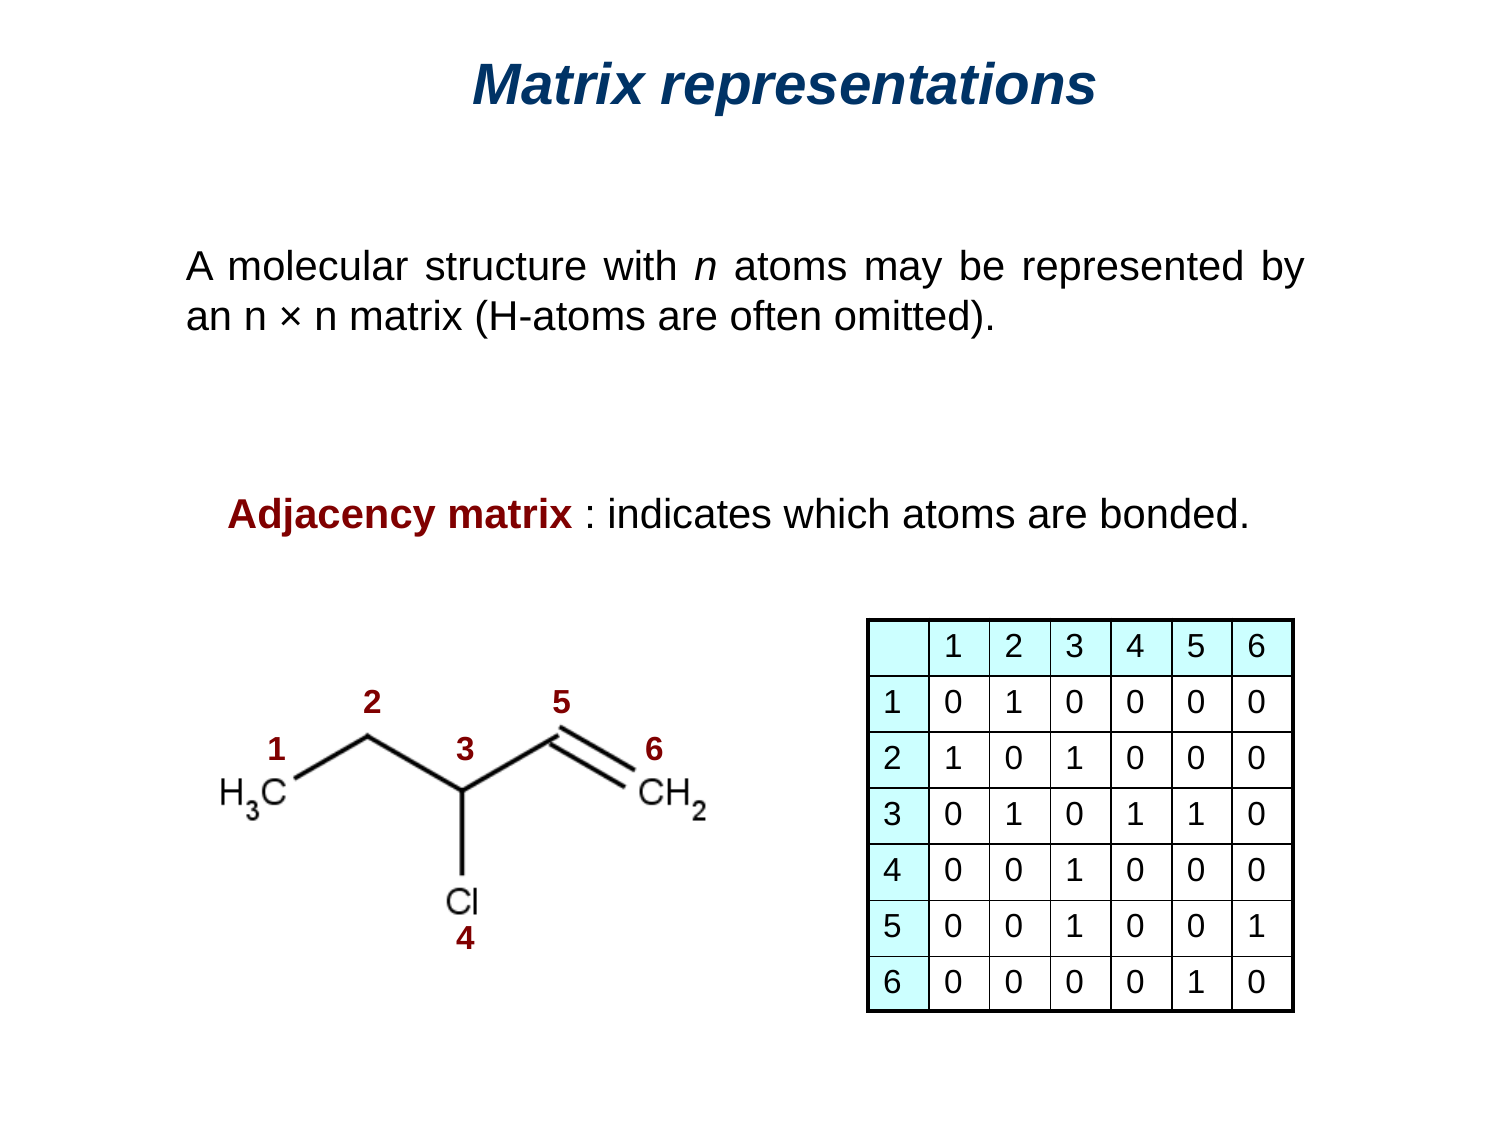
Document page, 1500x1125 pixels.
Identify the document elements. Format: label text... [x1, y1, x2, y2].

table_cell 1 [990, 789, 1050, 843]
table_cell 0 [1233, 789, 1291, 843]
table_cell 0 [990, 957, 1050, 1009]
table_header 4 [1112, 622, 1171, 675]
table_cell 0 [930, 845, 989, 900]
table_cell 0 [930, 957, 989, 1009]
table_cell 0 [990, 733, 1050, 787]
table_cell 1 [1173, 957, 1231, 1009]
table_cell 0 [1233, 677, 1291, 731]
table_cell 1 [990, 677, 1050, 731]
table_cell 0 [1173, 845, 1231, 900]
table_cell 1 [1233, 901, 1291, 956]
table_cell 0 [1173, 677, 1231, 731]
table_cell 0 [1233, 733, 1291, 787]
table_cell 0 [1112, 677, 1171, 731]
table_cell 0 [1112, 845, 1171, 900]
table_cell 0 [1112, 957, 1171, 1009]
table_cell 5 [870, 901, 928, 956]
table_cell 0 [1112, 733, 1171, 787]
table_cell 0 [1233, 845, 1291, 900]
table_cell 6 [870, 957, 928, 1009]
table_cell 1 [1051, 901, 1110, 956]
table_cell 0 [1051, 789, 1110, 843]
table_cell 0 [930, 901, 989, 956]
table_cell 1 [1112, 789, 1171, 843]
table_cell 1 [1051, 733, 1110, 787]
table_cell 1 [930, 733, 989, 787]
table_cell 0 [930, 789, 989, 843]
table_header 5 [1173, 622, 1231, 675]
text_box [206, 672, 727, 965]
table_cell 4 [870, 845, 928, 900]
table_header 6 [1233, 622, 1291, 675]
table_cell 0 [1051, 957, 1110, 1009]
table_cell 0 [1173, 733, 1231, 787]
table_cell 0 [1173, 901, 1231, 956]
table_header 3 [1051, 622, 1110, 675]
text_box Adjacency matrix : indicates which atoms are bonded. [212, 479, 1266, 545]
table_cell 1 [1173, 789, 1231, 843]
table_cell 0 [990, 845, 1050, 900]
text_box Matrix representations [112, 47, 1459, 126]
table_cell 0 [1051, 677, 1110, 731]
table_header [870, 622, 928, 675]
table_cell 3 [870, 789, 928, 843]
table_cell 1 [1051, 845, 1110, 900]
table_cell 0 [1233, 957, 1291, 1009]
table_cell 0 [1112, 901, 1171, 956]
table_header 2 [990, 622, 1050, 675]
table_cell 0 [990, 901, 1050, 956]
text_box A molecular structure with n atoms may be represented by an n × n matrix (H-atoms are often omitted). [171, 231, 1321, 347]
table_header 1 [930, 622, 989, 675]
table_cell 1 [870, 677, 928, 731]
table_cell 2 [870, 733, 928, 787]
table_cell 0 [930, 677, 989, 731]
